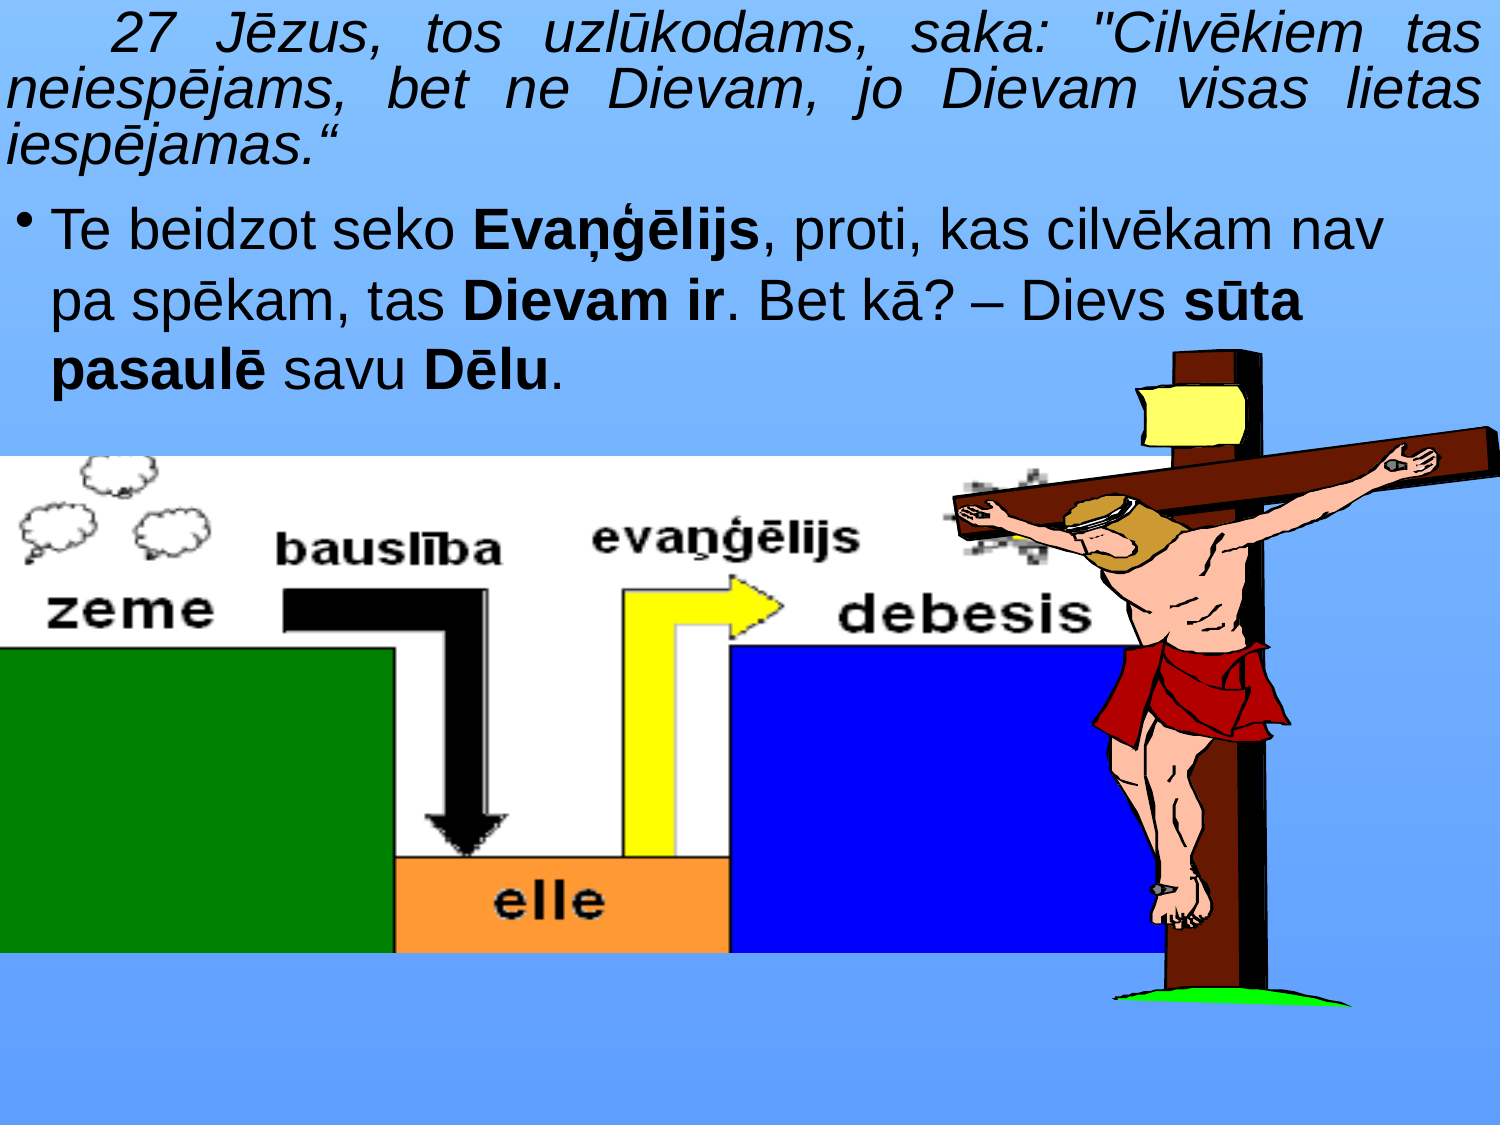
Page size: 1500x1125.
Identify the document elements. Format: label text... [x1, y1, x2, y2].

picture [0, 349, 1500, 1008]
list 27 Jēzus, tos uzlūkodams, saka: "Cilvēkiem tas neiespējams, bet ne Dievam, jo Dievam visas lietas iespējamas.“ [0, 0, 1500, 198]
text_box Te beidzot seko Evaņģēlijs, proti, kas cilvēkam nav pa spēkam, tas Dievam ir. Bet kā? – Dievs sūta pasaulē savu Dēlu. [0, 184, 1459, 454]
